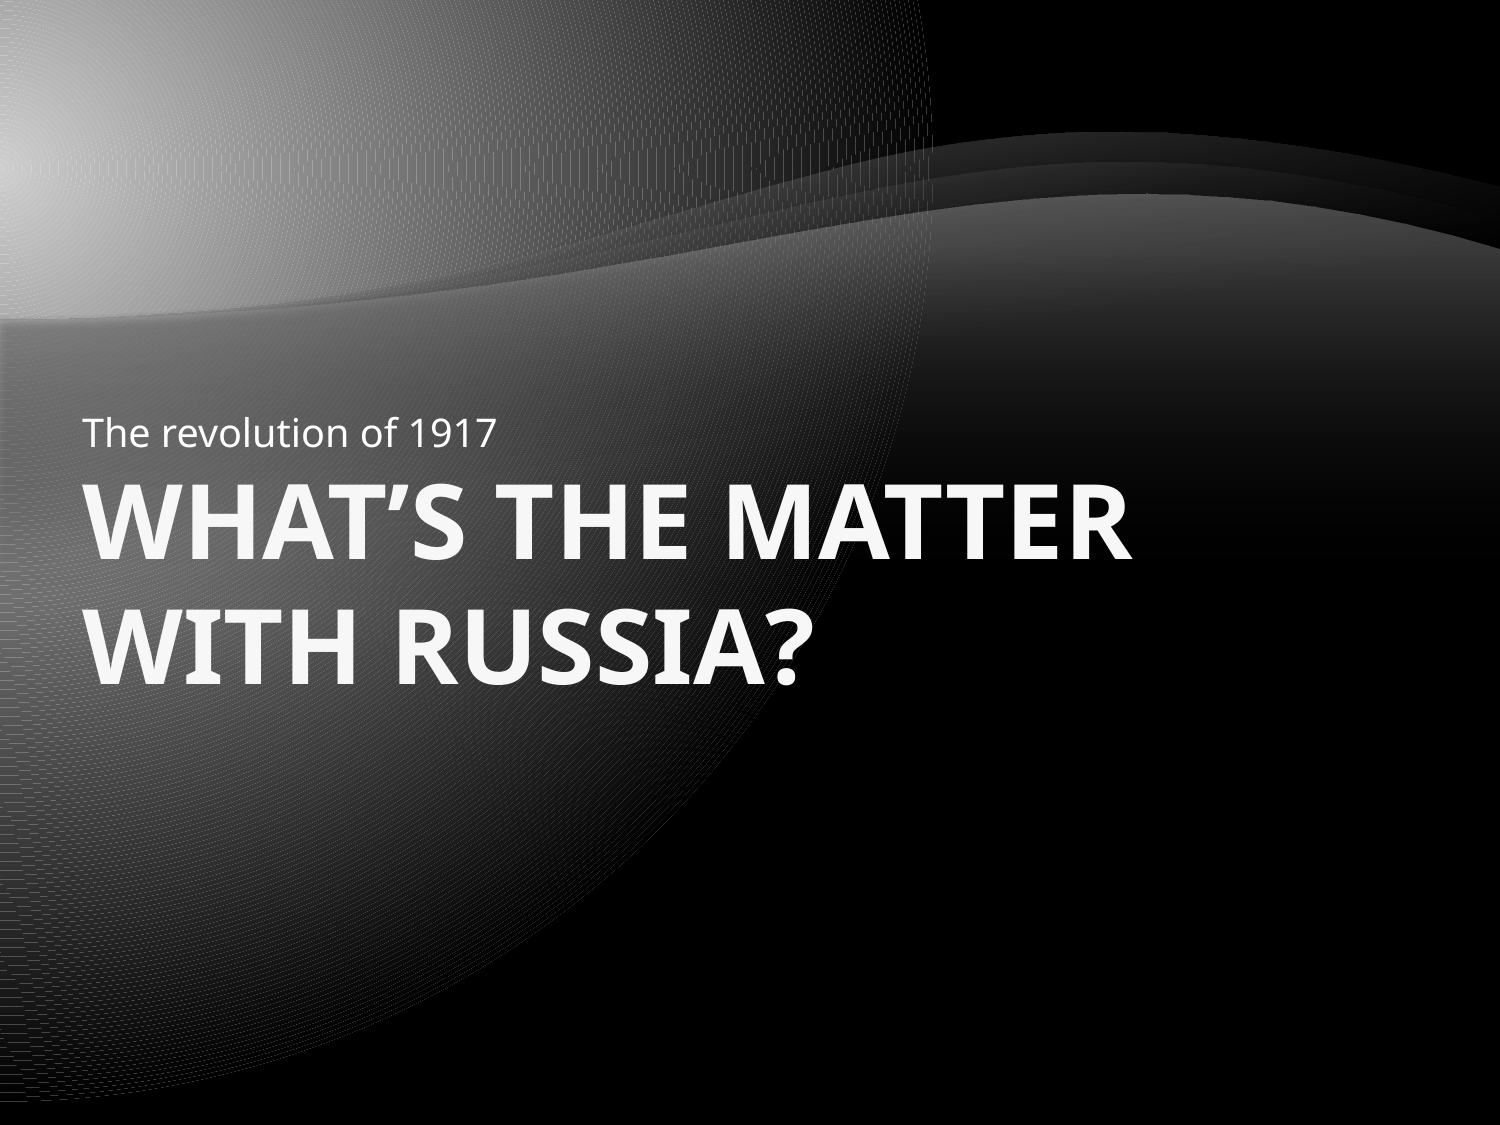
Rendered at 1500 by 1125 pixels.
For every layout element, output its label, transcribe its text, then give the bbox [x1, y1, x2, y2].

subtitle The revolution of 1917 [82, 255, 920, 456]
title What’s the matter with Russia? [82, 455, 1433, 811]
